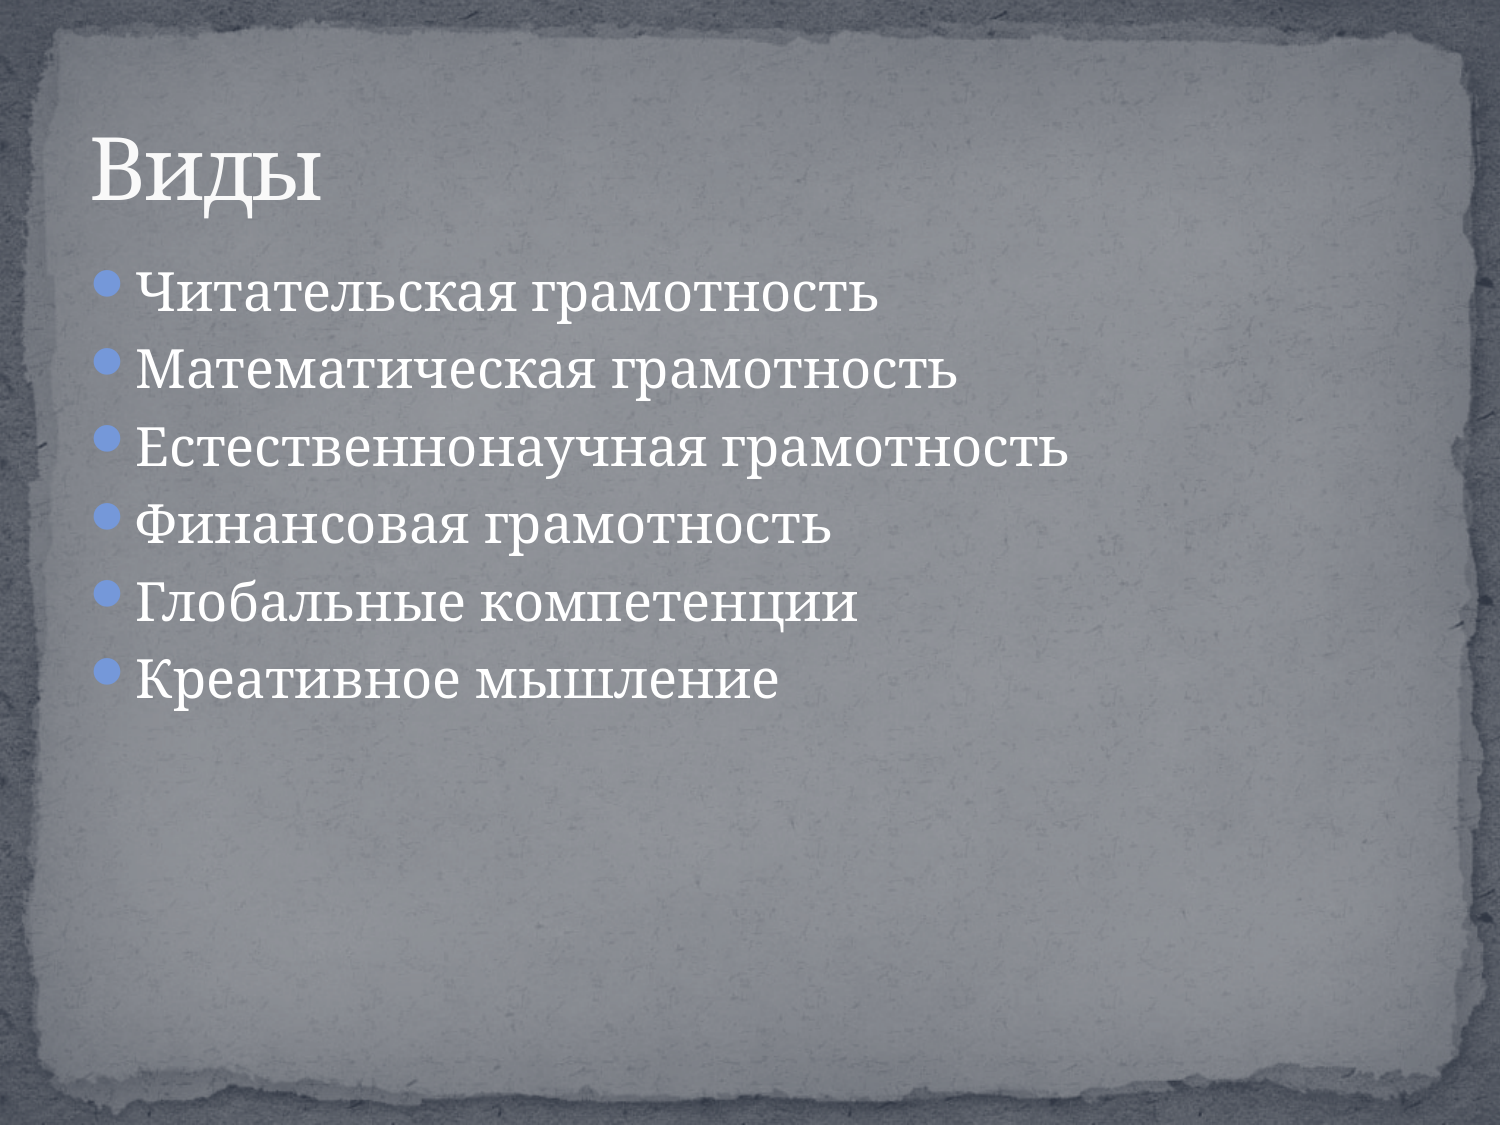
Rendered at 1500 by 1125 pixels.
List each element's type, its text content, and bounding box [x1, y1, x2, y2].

title Виды [74, 24, 1425, 225]
list Читательская грамотность Математическая грамотность Естественнонаучная грамотность Финансовая грамотность Глобальные компетенции Креативное мышление [75, 249, 1425, 1000]
